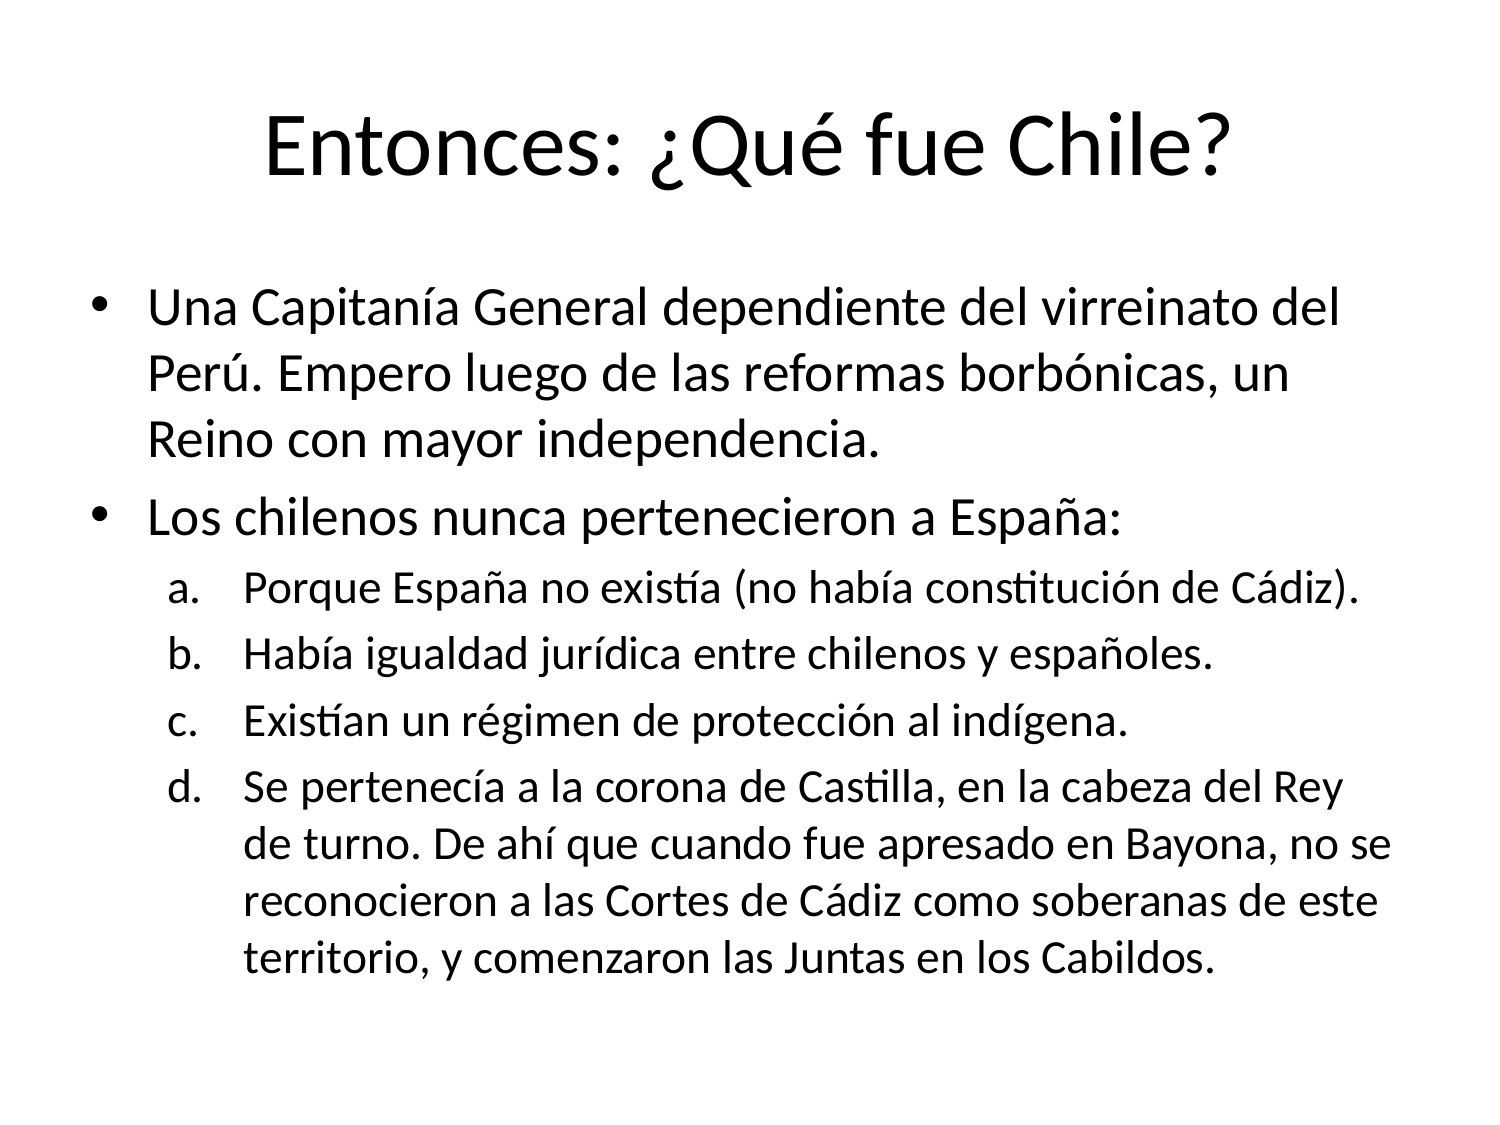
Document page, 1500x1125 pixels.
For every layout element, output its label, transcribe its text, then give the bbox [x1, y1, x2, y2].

list Una Capitanía General dependiente del virreinato del Perú. Empero luego de las reformas borbónicas, un Reino con mayor independencia. Los chilenos nunca pertenecieron a España: Porque España no existía (no había constitución de Cádiz). Había igualdad jurídica entre chilenos y españoles. Existían un régimen de protección al indígena. Se pertenecía a la corona de Castilla, en la cabeza del Rey de turno. De ahí que cuando fue apresado en Bayona, no se reconocieron a las Cortes de Cádiz como soberanas de este territorio, y comenzaron las Juntas en los Cabildos. [75, 262, 1412, 1005]
title Entonces: ¿Qué fue Chile? [75, 45, 1425, 233]
